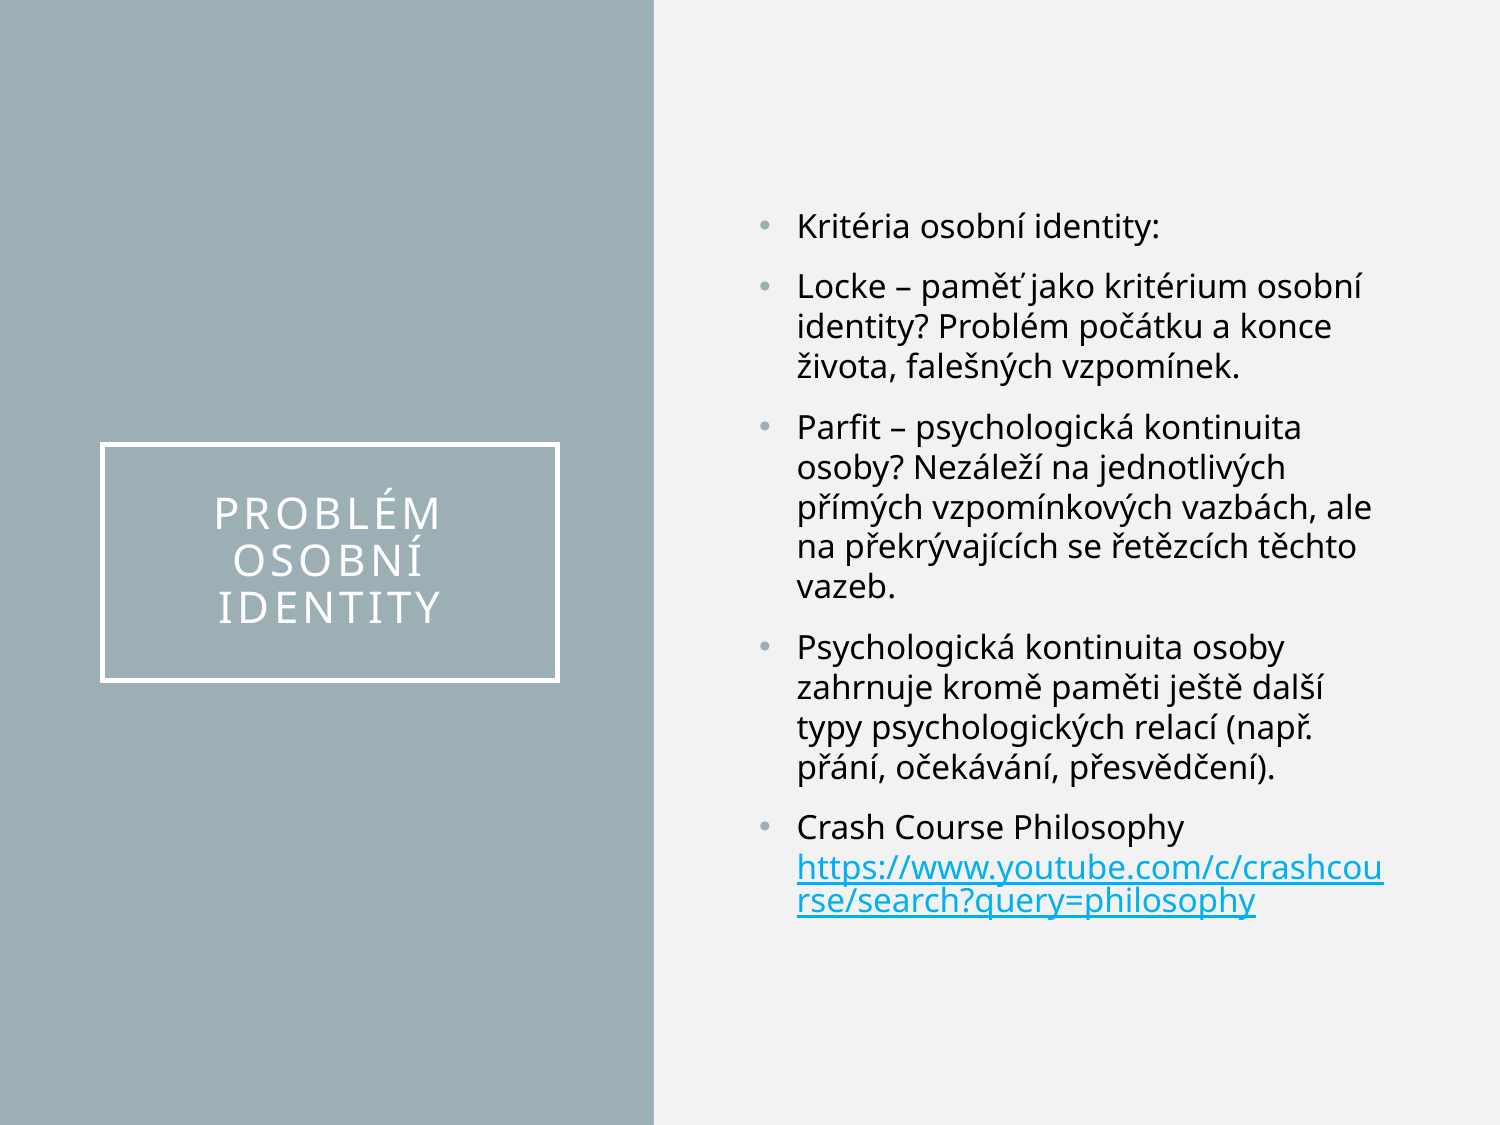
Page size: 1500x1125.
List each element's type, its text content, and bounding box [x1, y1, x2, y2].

title Problém osobní identity [100, 442, 560, 683]
text_box [653, 0, 1500, 1125]
list Kritéria osobní identity: Locke – paměť jako kritérium osobní identity? Problém počátku a konce života, falešných vzpomínek. Parfit – psychologická kontinuita osoby? Nezáleží na jednotlivých přímých vzpomínkových vazbách, ale na překrývajících se řetězcích těchto vazeb. Psychologická kontinuita osoby zahrnuje kromě paměti ještě další typy psychologických relací (např. přání, očekávání, přesvědčení). Crash Course Philosophy https://www.youtube.com/c/crashcourse/search?query=philosophy [744, 131, 1410, 994]
